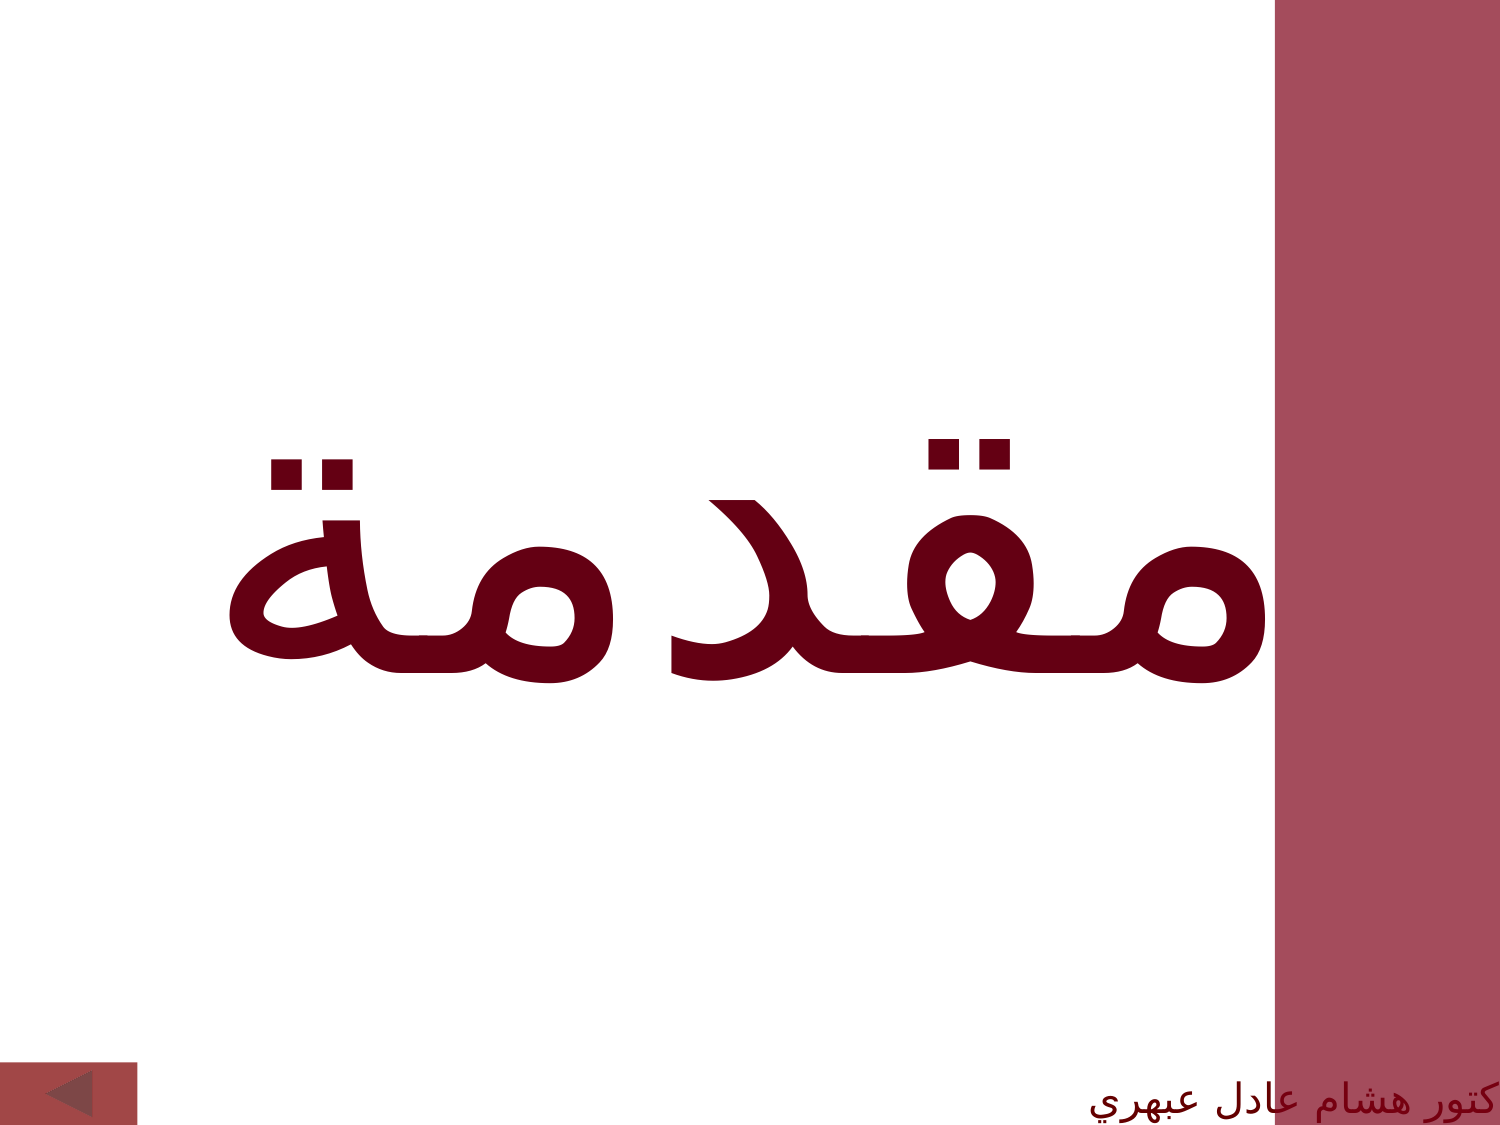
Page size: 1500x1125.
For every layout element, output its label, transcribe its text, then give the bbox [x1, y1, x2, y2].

text_box [1273, 0, 1500, 1125]
text_box الدكتور هشام عادل عبهري [1073, 1064, 1273, 1125]
text_box [0, 1060, 140, 1125]
text_box مقدمة [0, 249, 1273, 765]
